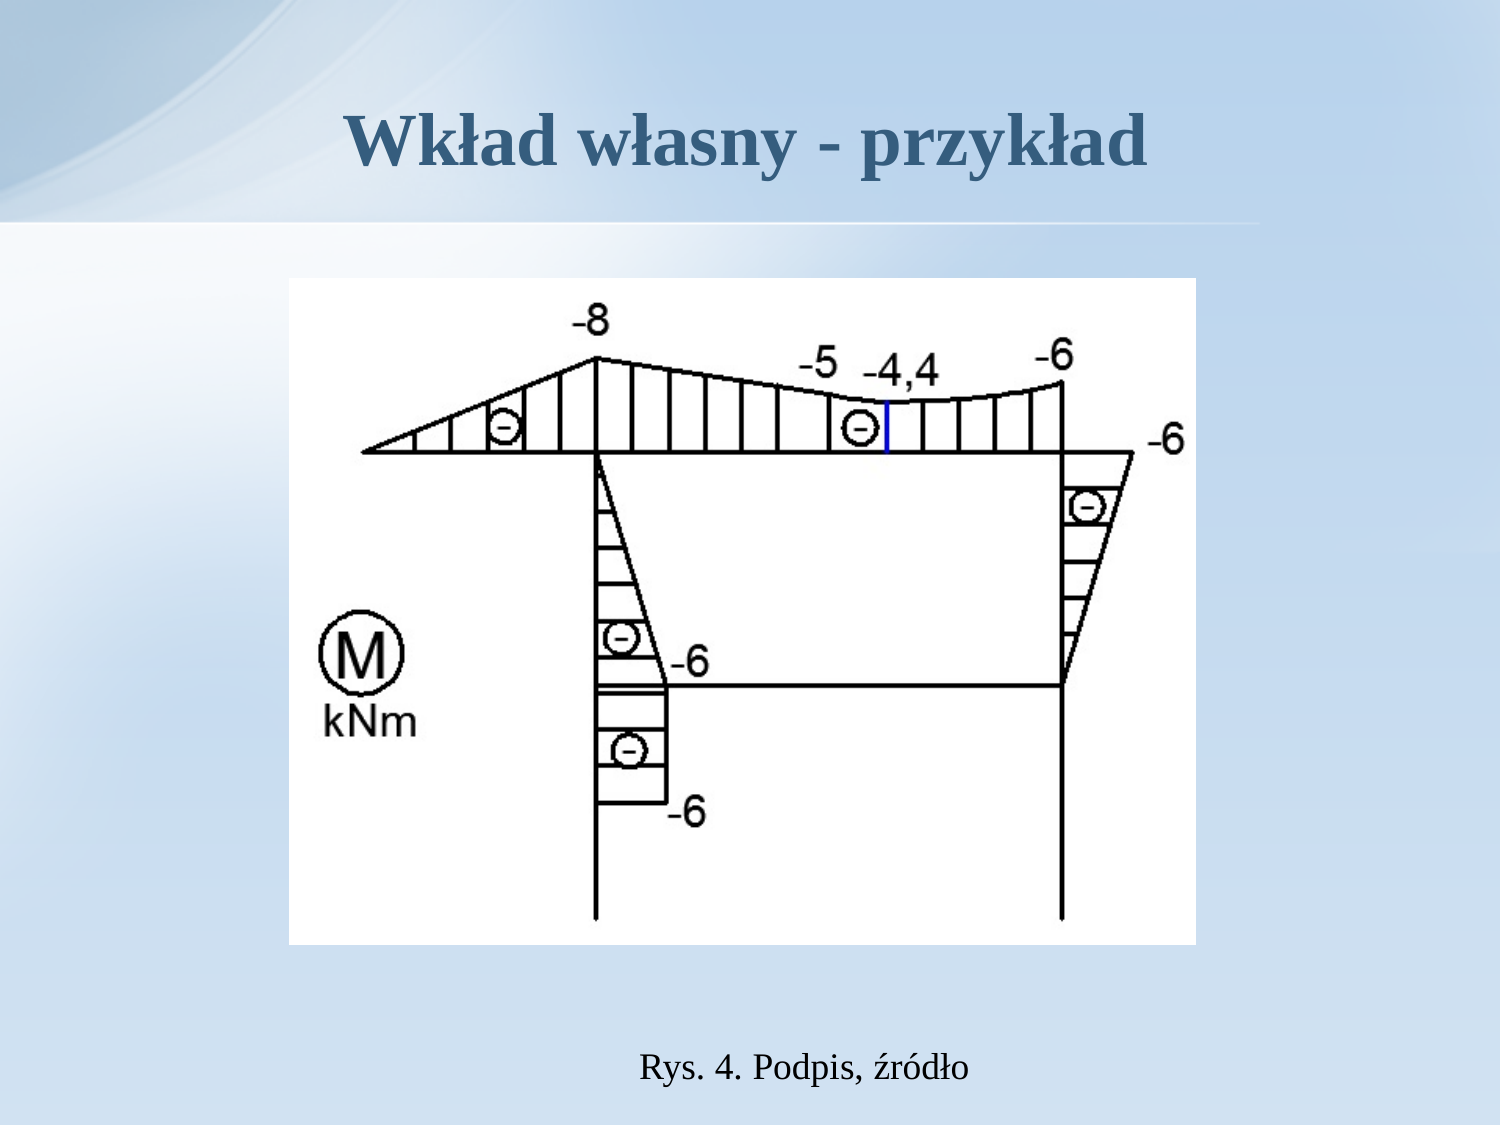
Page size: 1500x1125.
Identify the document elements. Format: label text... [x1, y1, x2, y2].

picture [0, 0, 1500, 1125]
text_box Wkład własny - przykład [70, 0, 1421, 188]
text_box Rys. 4. Podpis, źródło [206, 1034, 1402, 1095]
